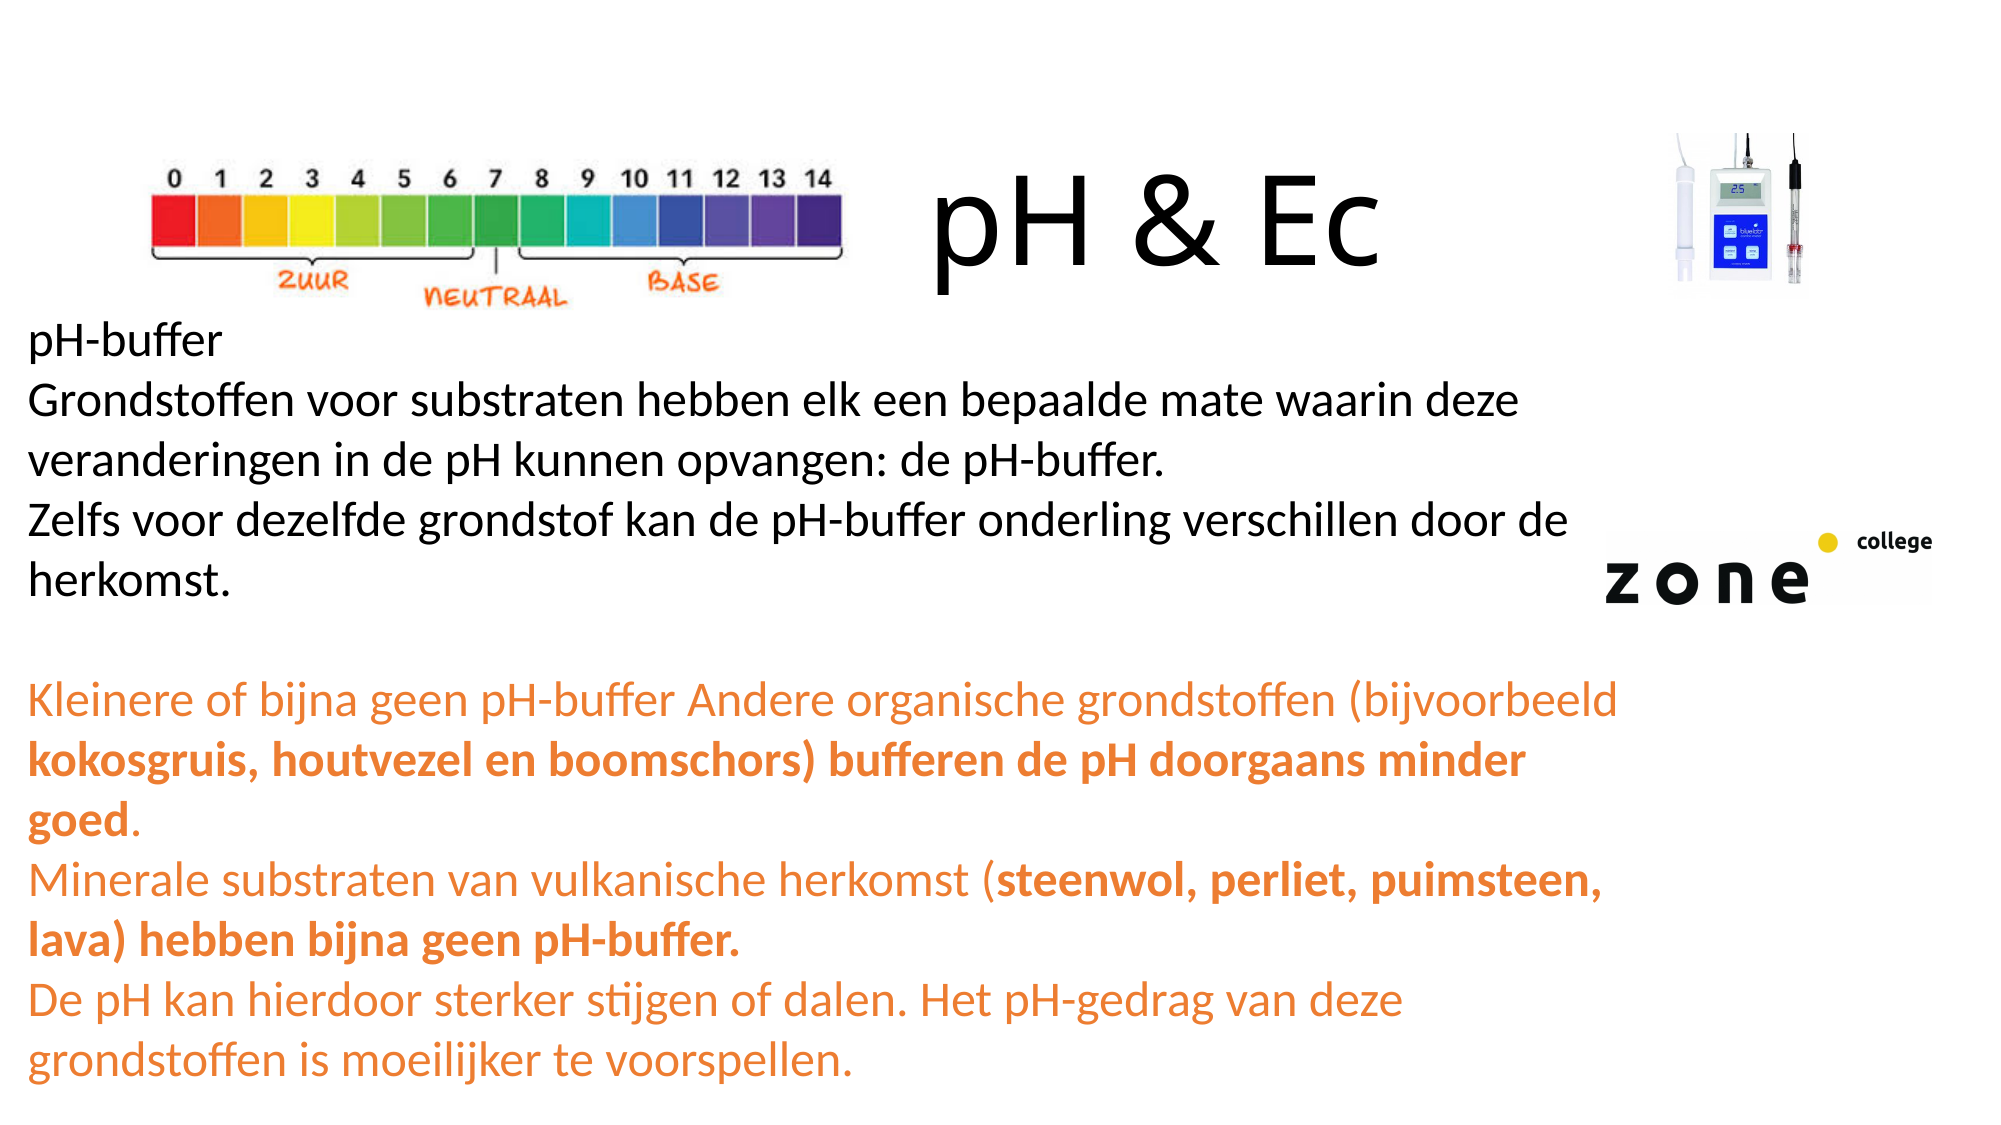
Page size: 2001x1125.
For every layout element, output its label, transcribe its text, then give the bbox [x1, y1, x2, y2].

text_box pH-buffer Grondstoffen voor substraten hebben elk een bepaalde mate waarin deze veranderingen in de pH kunnen opvangen: de pH-buffer. Zelfs voor dezelfde grondstof kan de pH-buffer onderling verschillen door de herkomst. Kleinere of bijna geen pH-buffer Andere organische grondstoffen (bijvoorbeeld kokosgruis, houtvezel en boomschors) bufferen de pH doorgaans minder goed. Minerale substraten van vulkanische herkomst (steenwol, perliet, puimsteen, lava) hebben bijna geen pH-buffer. De pH kan hierdoor sterker stijgen of dalen. Het pH-gedrag van deze grondstoffen is moeilijker te voorspellen. [12, 298, 1655, 1094]
text_box pH & Ec [912, 133, 1399, 298]
picture [1654, 133, 1821, 299]
picture [1606, 531, 1932, 605]
picture [136, 147, 860, 318]
